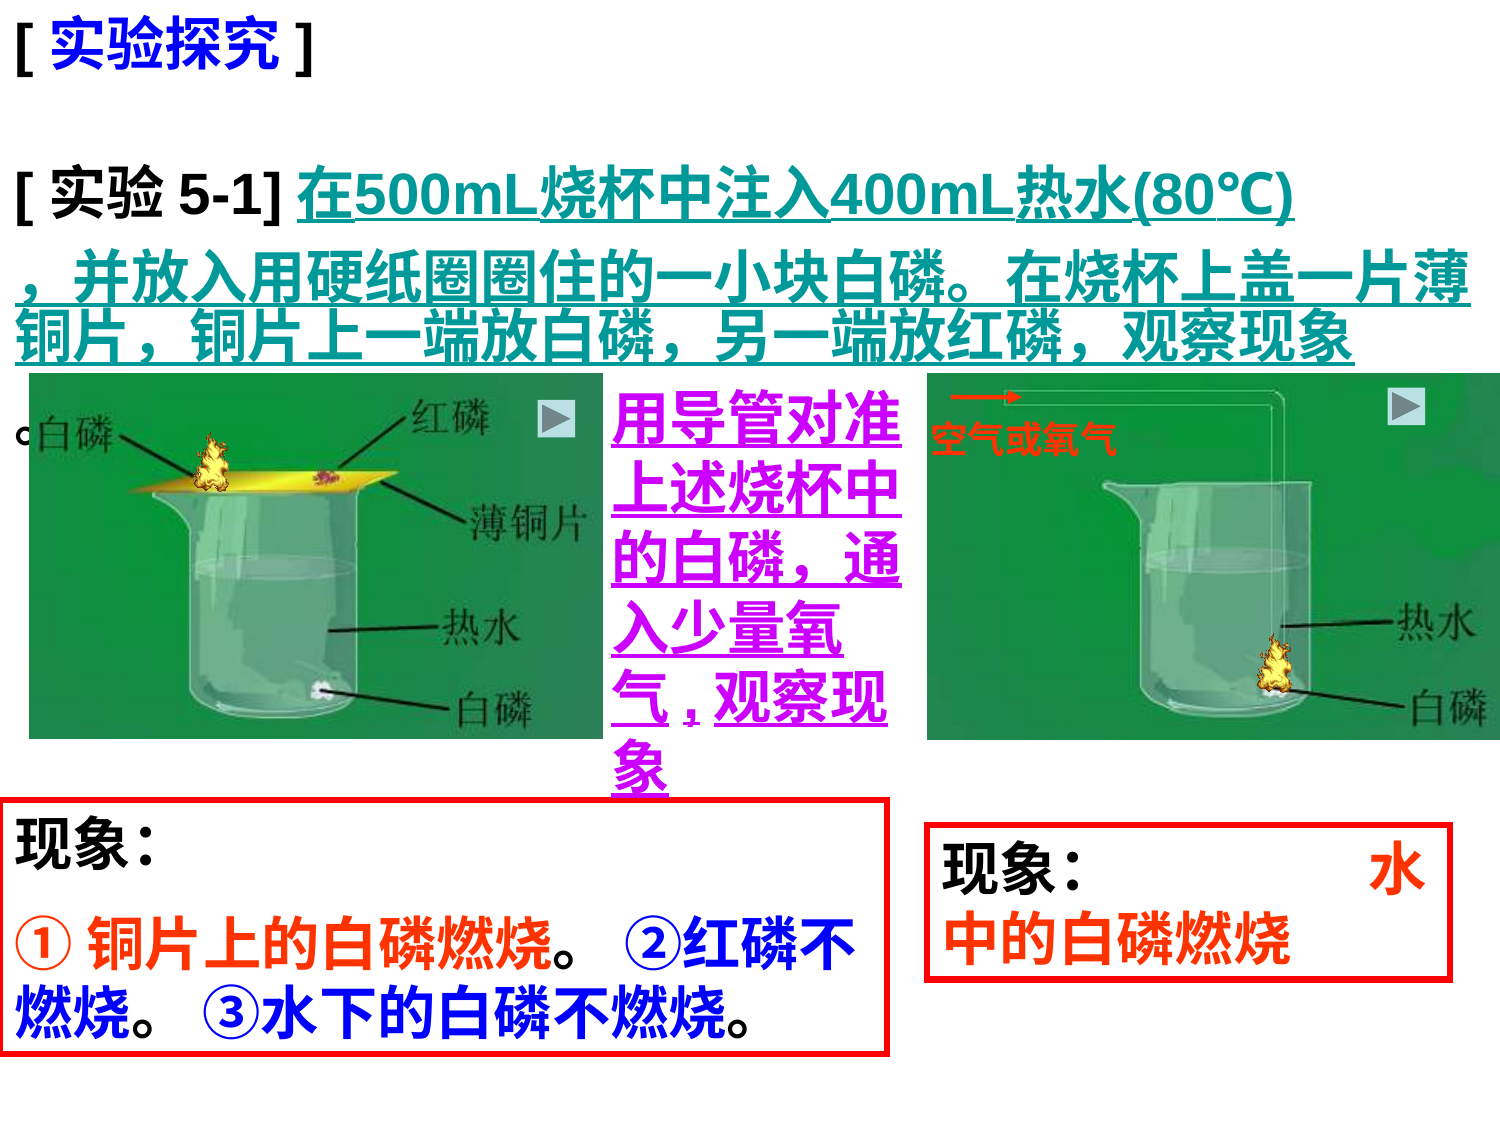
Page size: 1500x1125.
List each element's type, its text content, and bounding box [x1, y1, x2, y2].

text_box [实验5-1]在500mL烧杯中注入400mL热水(80℃)，并放入用硬纸圈圈住的一小块白磷。在烧杯上盖一片薄铜片，铜片上一端放白磷，另一端放红磷，观察现象。 [0, 148, 1500, 403]
text_box [实验探究] [0, 0, 384, 85]
picture [926, 373, 1500, 740]
text_box 现象： ①铜片上的白磷燃烧。 ②红磷不燃烧。 ③水下的白磷不燃烧。 [0, 800, 888, 1054]
text_box 用导管对准上述烧杯中的白磷，通入少量氧气,观察现象 [596, 373, 927, 808]
picture [29, 373, 603, 740]
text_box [915, 396, 1141, 470]
text_box 现象： 水中的白磷燃烧 [927, 824, 1450, 980]
